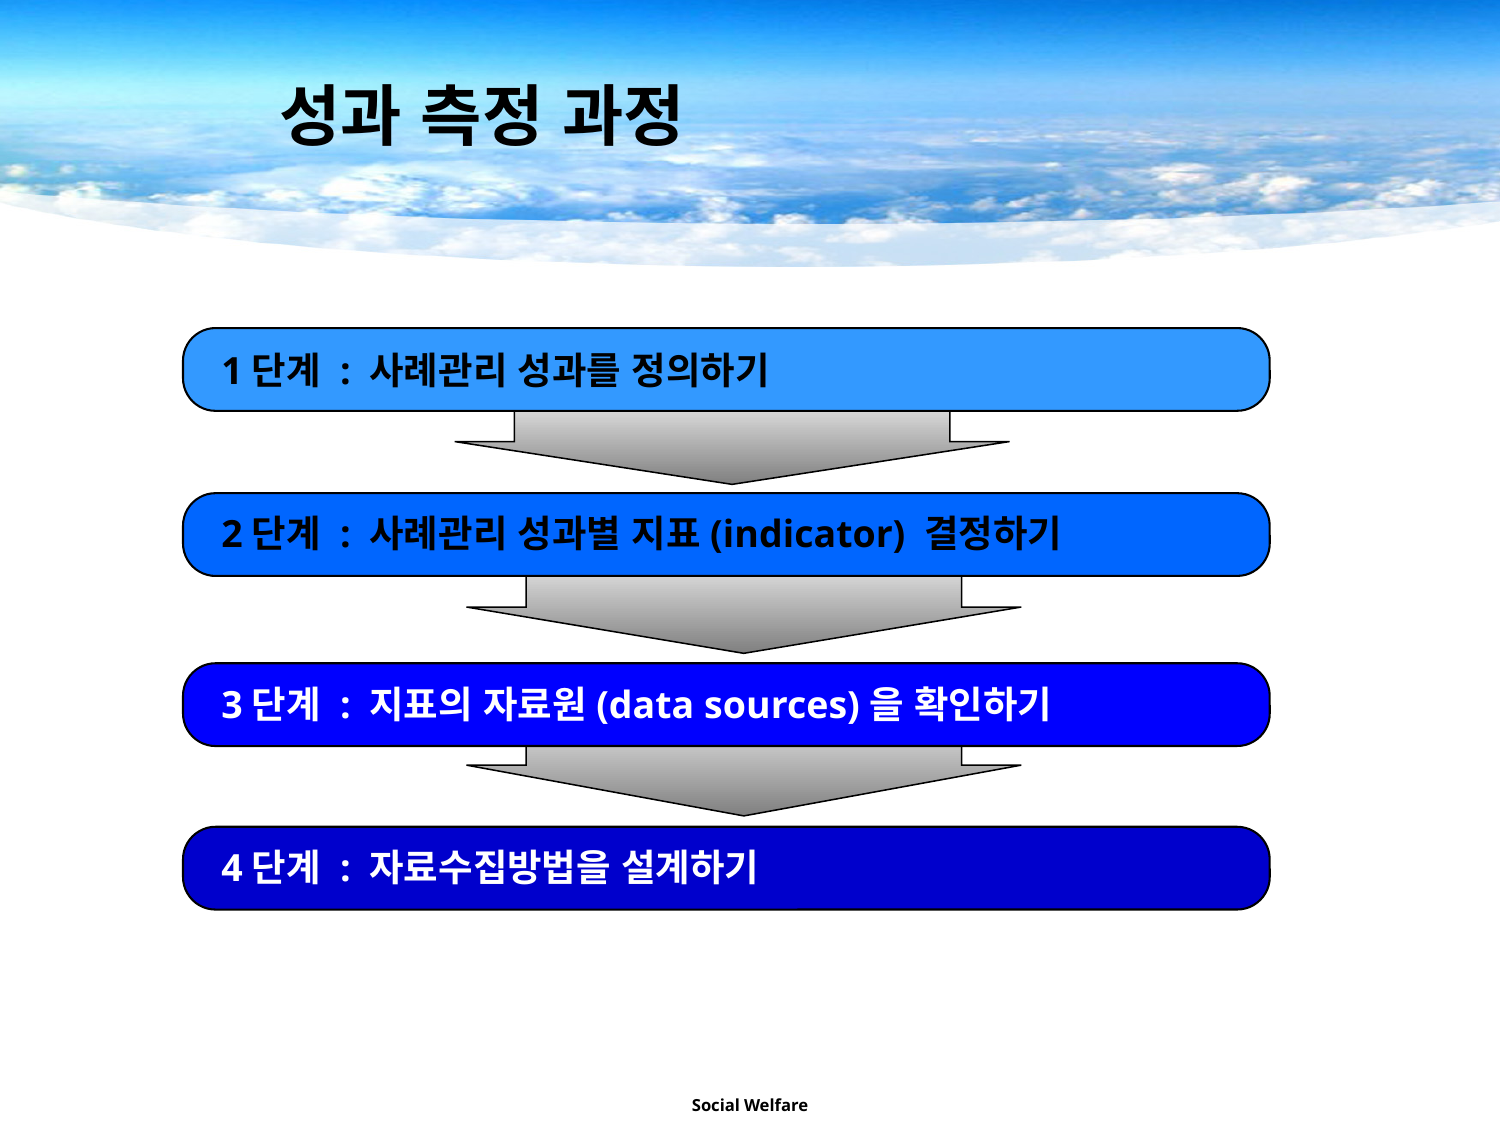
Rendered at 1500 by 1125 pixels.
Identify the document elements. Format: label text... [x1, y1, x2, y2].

text_box [183, 493, 1264, 576]
text_box 4단계 : 자료수집방법을 설계하기 [206, 836, 1282, 897]
text_box [183, 663, 1263, 747]
text_box [466, 746, 1022, 816]
text_box 3단계 : 지표의 자료원(data sources)을 확인하기 [206, 673, 1282, 734]
text_box [466, 576, 1022, 654]
text_box 1단계 : 사례관리 성과를 정의하기 [206, 339, 1282, 400]
text_box 2단계 : 사례관리 성과별 지표(indicator) 결정하기 [206, 502, 1270, 563]
text_box 성과 측정 과정 [0, 66, 1376, 161]
text_box [183, 328, 1262, 411]
text_box [183, 826, 1263, 910]
text_box [454, 411, 1010, 485]
picture [0, 0, 1500, 1061]
